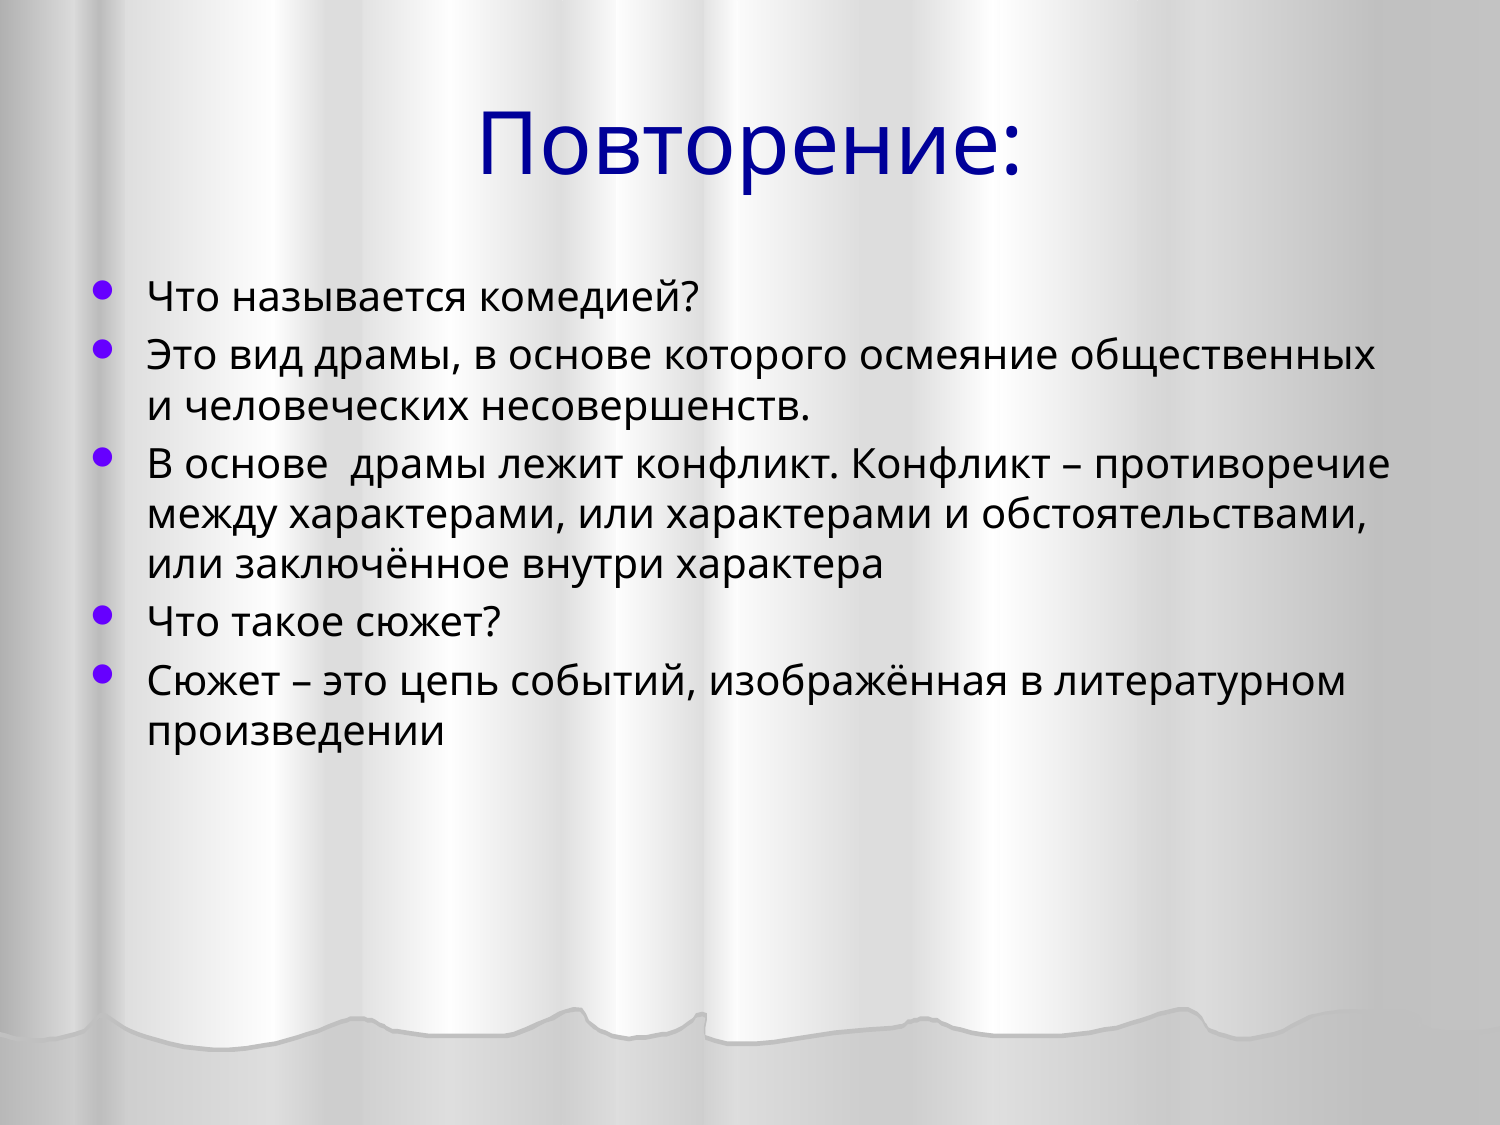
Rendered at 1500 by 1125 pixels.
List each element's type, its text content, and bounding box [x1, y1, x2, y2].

list Что называется комедией? Это вид драмы, в основе которого осмеяние общественных и человеческих несовершенств. В основе драмы лежит конфликт. Конфликт – противоречие между характерами, или характерами и обстоятельствами, или заключённое внутри характера Что такое сюжет? Сюжет – это цепь событий, изображённая в литературном произведении [74, 262, 1426, 1006]
title Повторение: [74, 45, 1426, 233]
